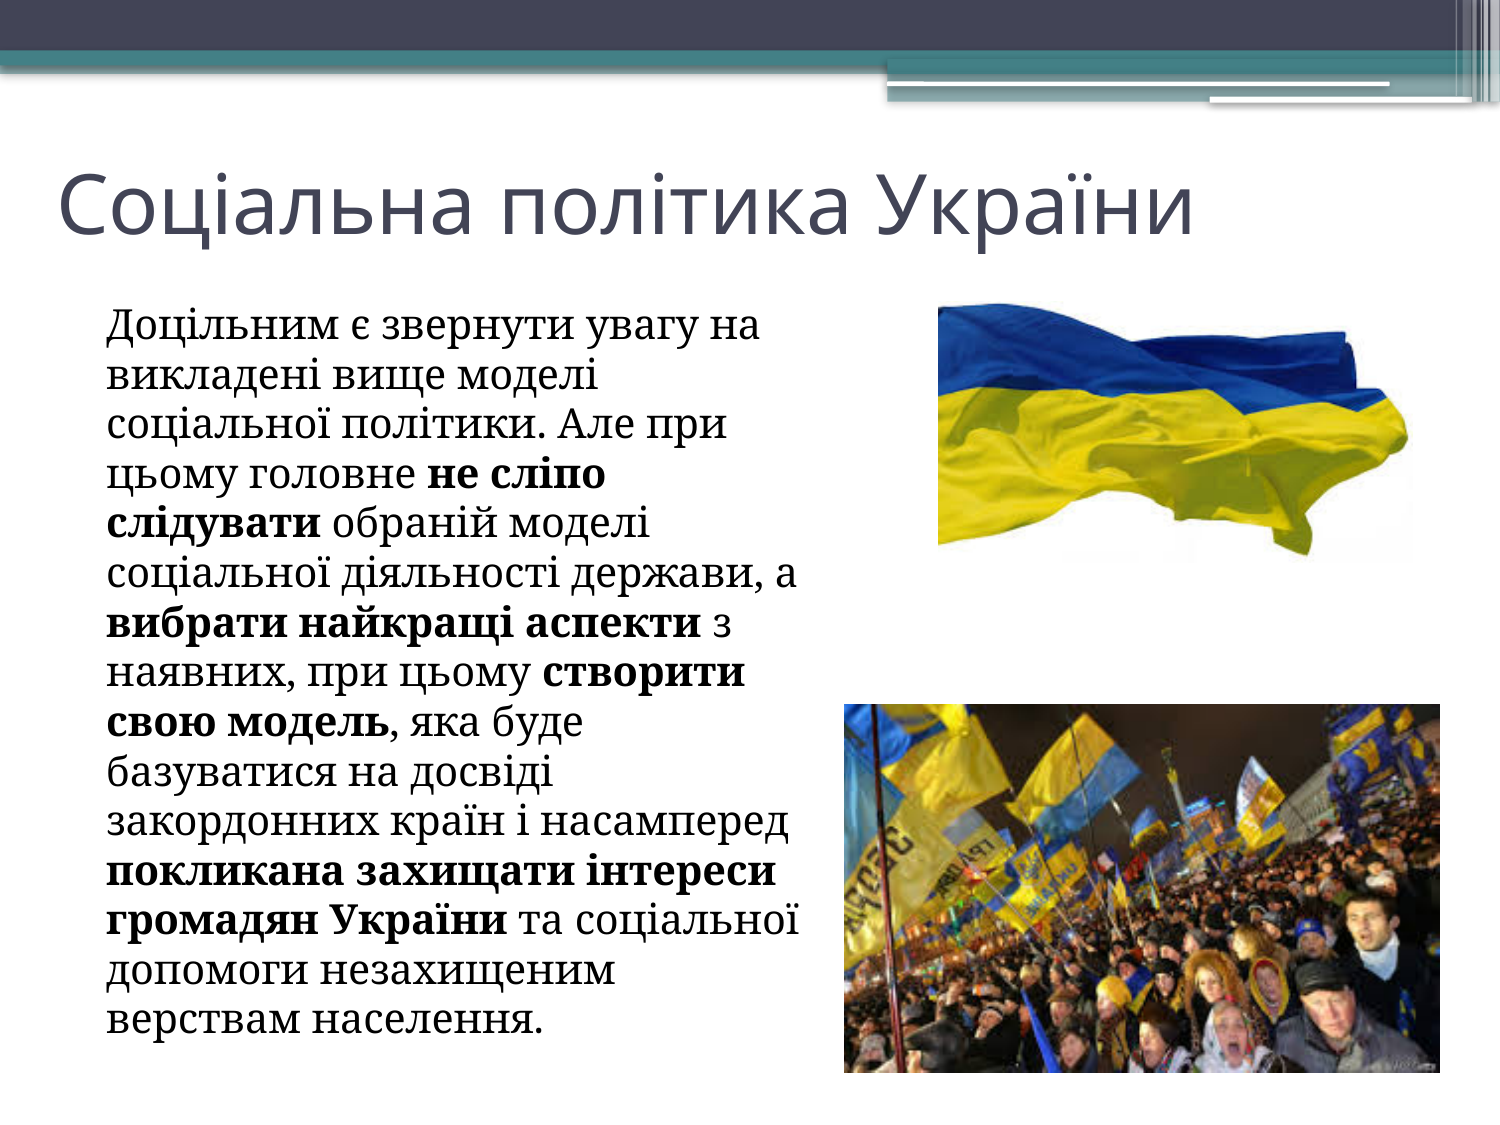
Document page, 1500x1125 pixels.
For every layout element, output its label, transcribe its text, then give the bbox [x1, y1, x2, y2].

list Доцільним є звернути увагу на викладені вище моделі соціальної політики. Але при цьому головне не сліпо слідувати обраній моделі соціальної діяльності держави, а вибрати найкращі аспекти з наявних, при цьому створити свою модель, яка буде базуватися на досвіді закордонних країн і насамперед покликана захищати інтереси громадян України та соціальної допомоги незахищеним верствам населення. [75, 290, 821, 1079]
picture [844, 703, 1441, 1074]
title Соціальна політика України [41, 113, 1392, 289]
picture [938, 301, 1413, 563]
